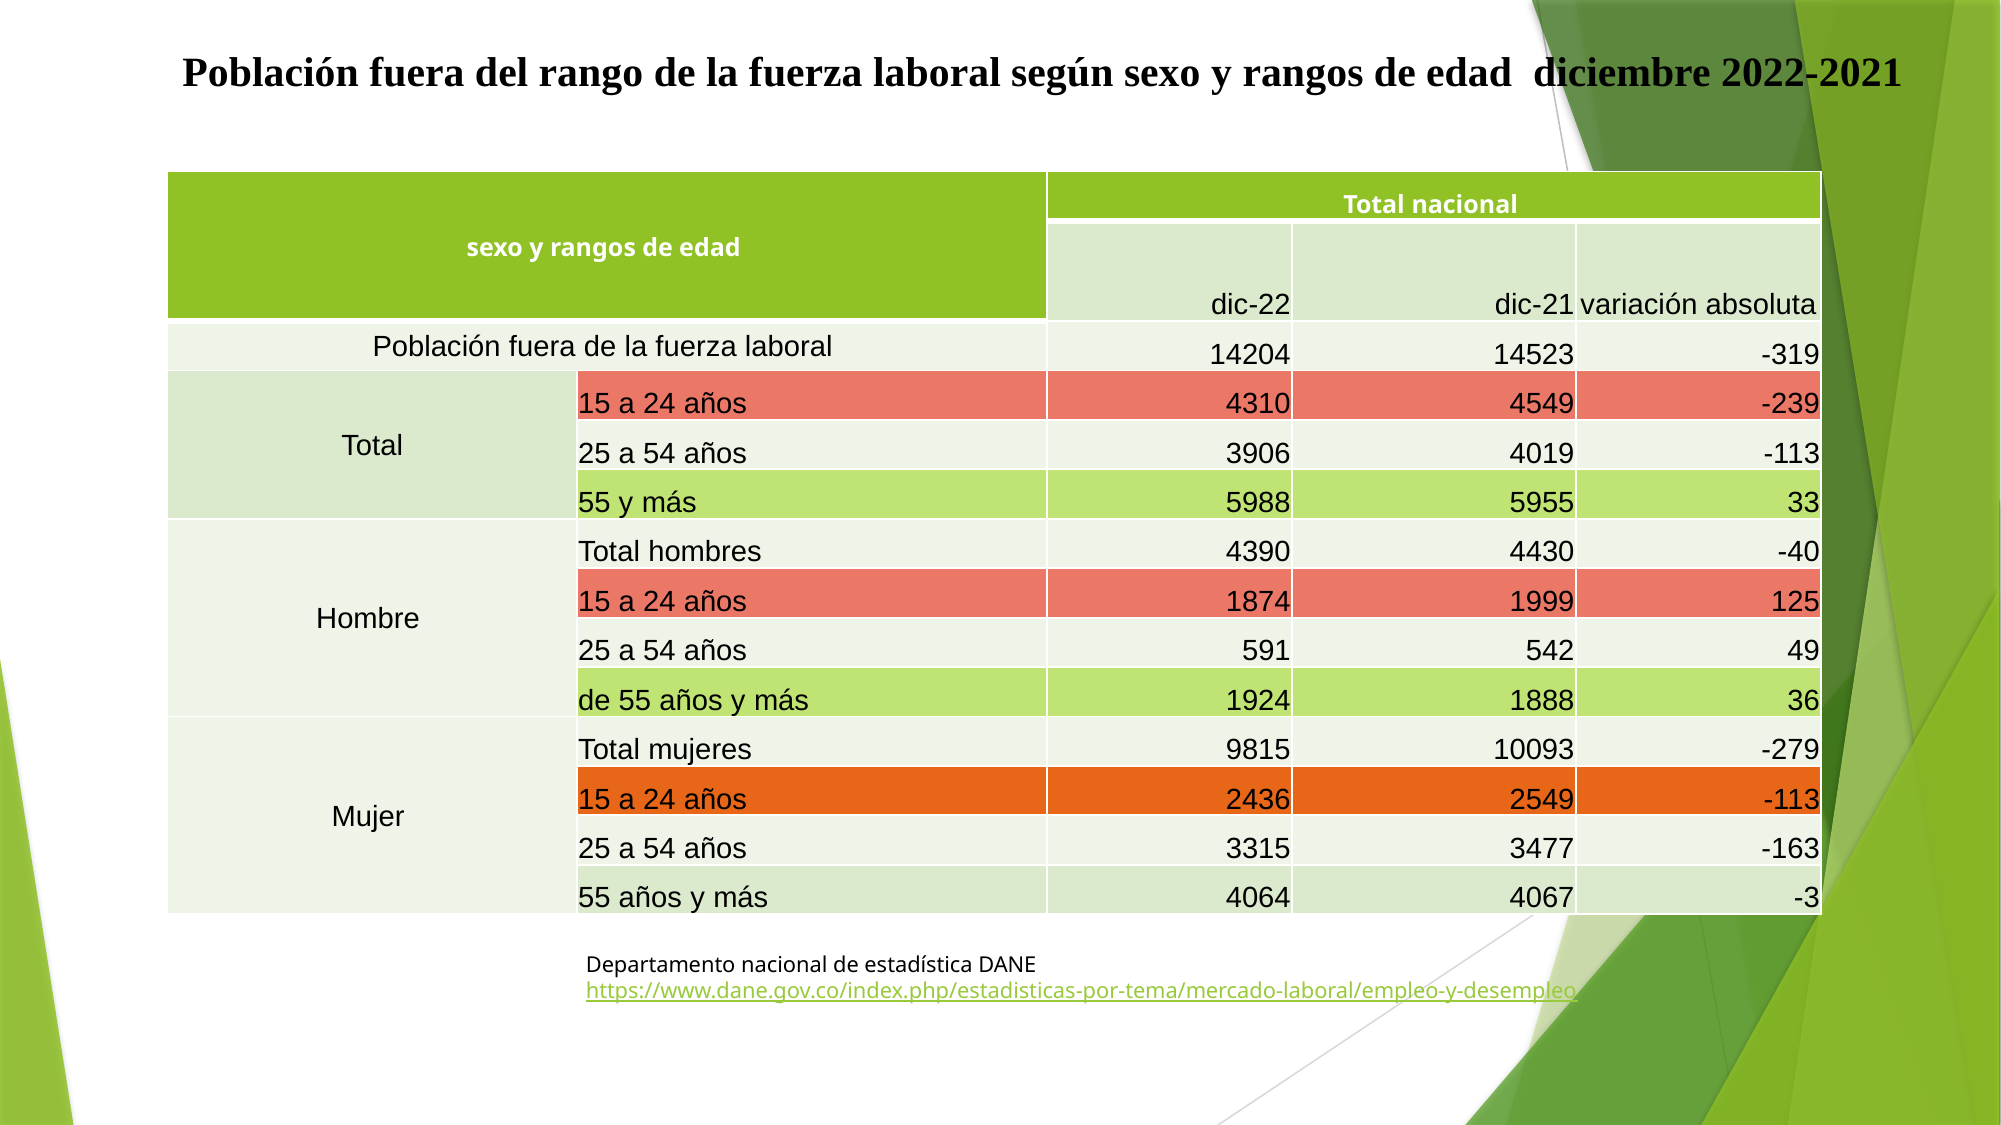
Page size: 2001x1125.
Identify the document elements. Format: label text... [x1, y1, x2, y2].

table_cell 5955 [1293, 470, 1575, 518]
table_cell Total mujeres [578, 717, 1046, 765]
table_cell 10093 [1293, 717, 1575, 765]
table_cell 4430 [1293, 520, 1575, 567]
table_cell -279 [1577, 717, 1820, 765]
table_cell 15 a 24 años [578, 767, 1046, 814]
table_cell 125 [1577, 569, 1820, 617]
table_cell 55 años y más [578, 866, 1046, 913]
table_cell 4019 [1293, 421, 1575, 468]
table_cell 3477 [1293, 816, 1575, 864]
table_cell 55 y más [578, 470, 1046, 518]
table_cell Total hombres [578, 520, 1046, 567]
table_cell 542 [1293, 619, 1575, 666]
table_cell 15 a 24 años [578, 371, 1046, 419]
table_cell 14523 [1293, 322, 1575, 370]
table_cell Total [168, 371, 576, 518]
table_cell -3 [1577, 866, 1820, 913]
table_cell 25 a 54 años [578, 619, 1046, 666]
table_cell 49 [1577, 619, 1820, 666]
text_box Departamento nacional de estadística DANE https://www.dane.gov.co/index.php/estadisticas-por-tema/mercado-laboral/empleo-y-desempleo [571, 943, 2000, 1044]
table_cell de 55 años y más [578, 668, 1046, 716]
table_cell 4310 [1048, 371, 1291, 419]
table_cell 4549 [1293, 371, 1575, 419]
table_cell variación absoluta [1577, 224, 1820, 320]
table_cell 2436 [1048, 767, 1291, 814]
table_cell 4067 [1293, 866, 1575, 913]
table_cell 25 a 54 años [578, 421, 1046, 468]
table_cell 25 a 54 años [578, 816, 1046, 864]
table_cell 9815 [1048, 717, 1291, 765]
table_cell 14204 [1048, 322, 1291, 370]
table_cell -319 [1577, 322, 1820, 370]
table_cell 2549 [1293, 767, 1575, 814]
table_cell 1999 [1293, 569, 1575, 617]
table_cell -163 [1577, 816, 1820, 864]
table_cell dic-22 [1048, 224, 1291, 320]
table_cell 33 [1577, 470, 1820, 518]
table_cell -113 [1577, 767, 1820, 814]
table_cell Hombre [168, 520, 576, 716]
title Población fuera del rango de la fuerza laboral según sexo y rangos de edad diciembre 2022-2021 [167, 36, 2000, 130]
table_cell -113 [1577, 421, 1820, 468]
table_cell 4064 [1048, 866, 1291, 913]
table_cell 3315 [1048, 816, 1291, 864]
table_cell 591 [1048, 619, 1291, 666]
table_cell 1888 [1293, 668, 1575, 716]
table_cell 1874 [1048, 569, 1291, 617]
table_cell dic-21 [1293, 224, 1575, 320]
table_header sexo y rangos de edad [168, 172, 1046, 318]
table_cell 4390 [1048, 520, 1291, 567]
table_cell Mujer [168, 717, 576, 913]
table_cell 36 [1577, 668, 1820, 716]
table_header Total nacional [1048, 172, 1820, 218]
table_cell 5988 [1048, 470, 1291, 518]
table_cell 15 a 24 años [578, 569, 1046, 617]
table_cell 1924 [1048, 668, 1291, 716]
table_cell 3906 [1048, 421, 1291, 468]
table_cell -239 [1577, 371, 1820, 419]
table_cell -40 [1577, 520, 1820, 567]
table_cell Población fuera de la fuerza laboral [168, 324, 1046, 370]
